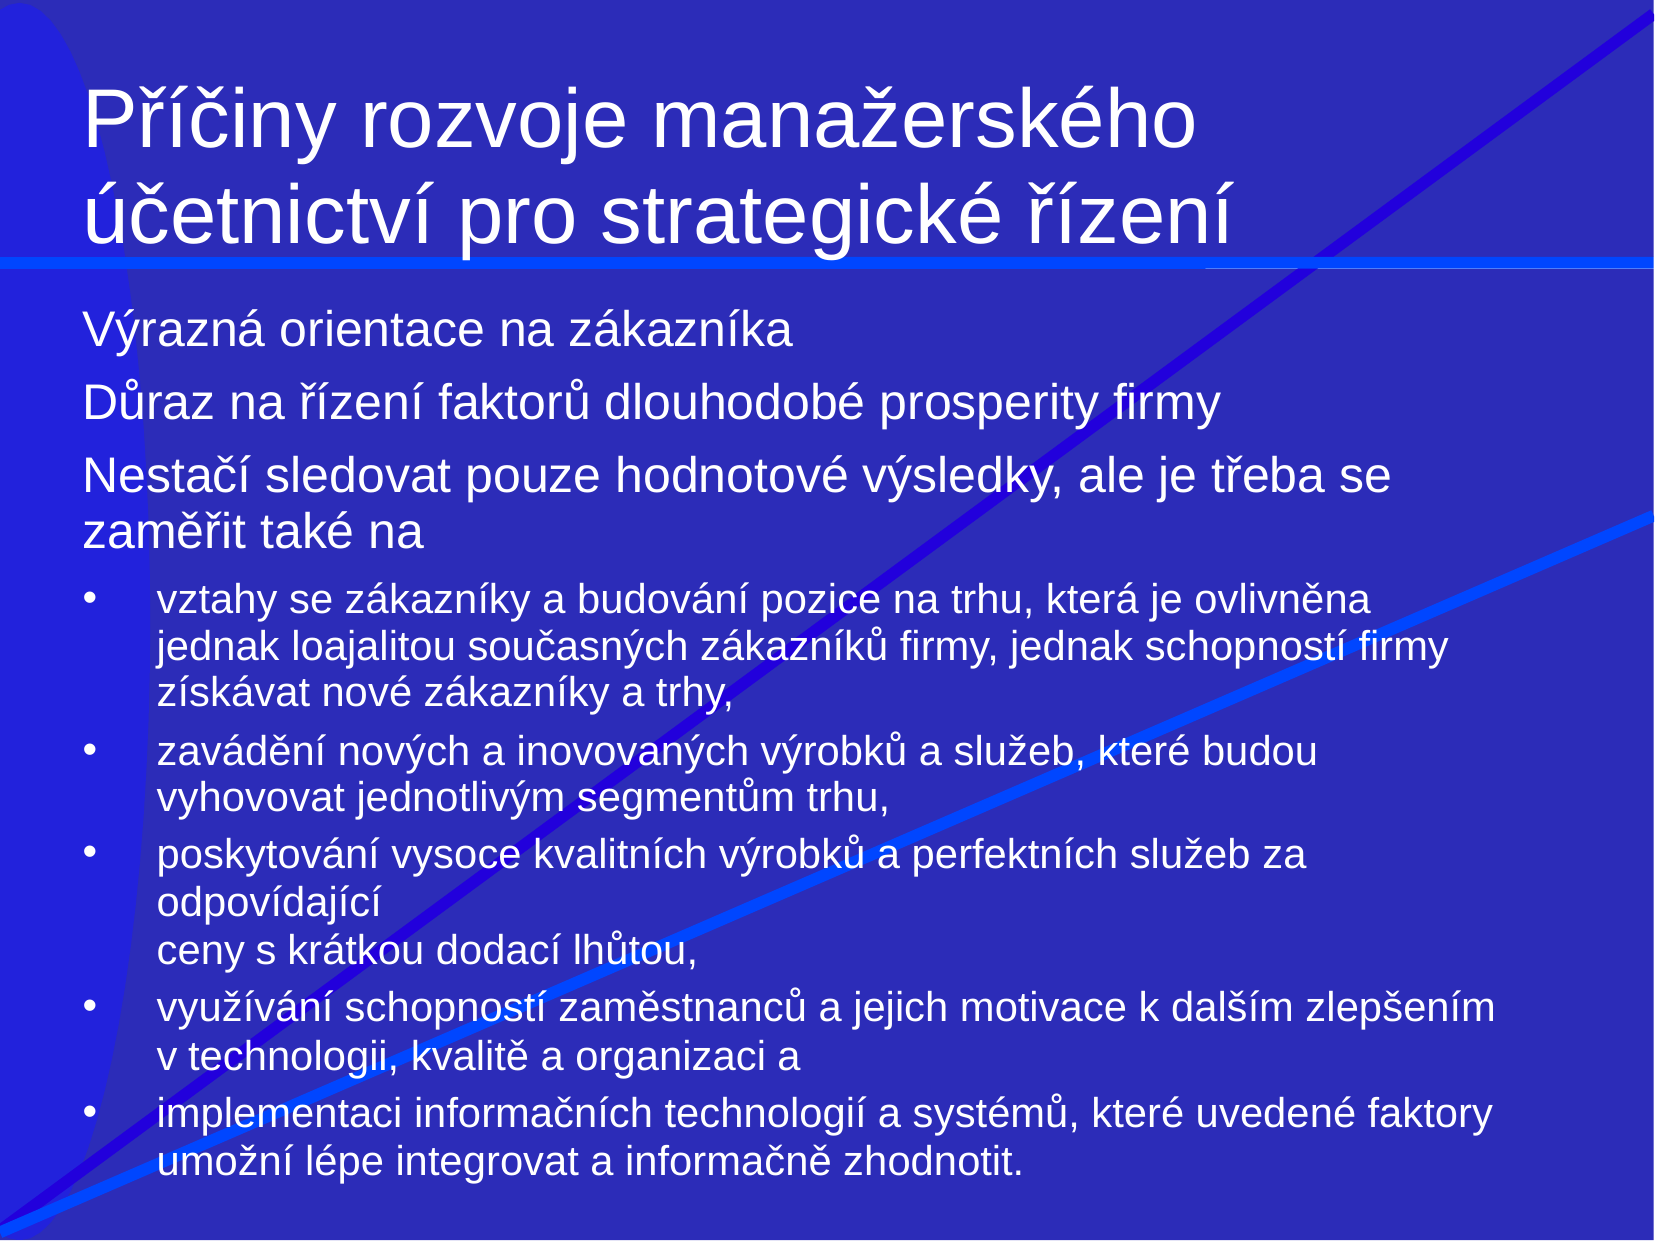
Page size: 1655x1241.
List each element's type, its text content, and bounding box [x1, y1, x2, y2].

title Příčiny rozvoje manažerského účetnictví pro strategické řízení [80, 67, 1574, 275]
text_box Výrazná orientace na zákazníka Důraz na řízení faktorů dlouhodobé prosperity firmy Nestačí sledovat pouze hodnotové výsledky, ale je třeba se zaměřit také na vztahy se zákazníky a budování pozice na trhu, která je ovlivněna jednak loajalitou současných zákazníků firmy, jednak schopností firmy získávat nové zákazníky a trhy, zavádění nových a inovovaných výrobků a služeb, které budou vyhovovat jednotlivým segmentům trhu, poskytování vysoce kvalitních výrobků a perfektních služeb za odpovídající ceny s krátkou dodací lhůtou, využívání schopností zaměstnanců a jejich motivace k dalším zlepšením v technologii, kvalitě a organizaci a implementaci informačních technologií a systémů, které uvedené faktory umožní lépe integrovat a informačně zhodnotit. [80, 296, 1540, 1184]
